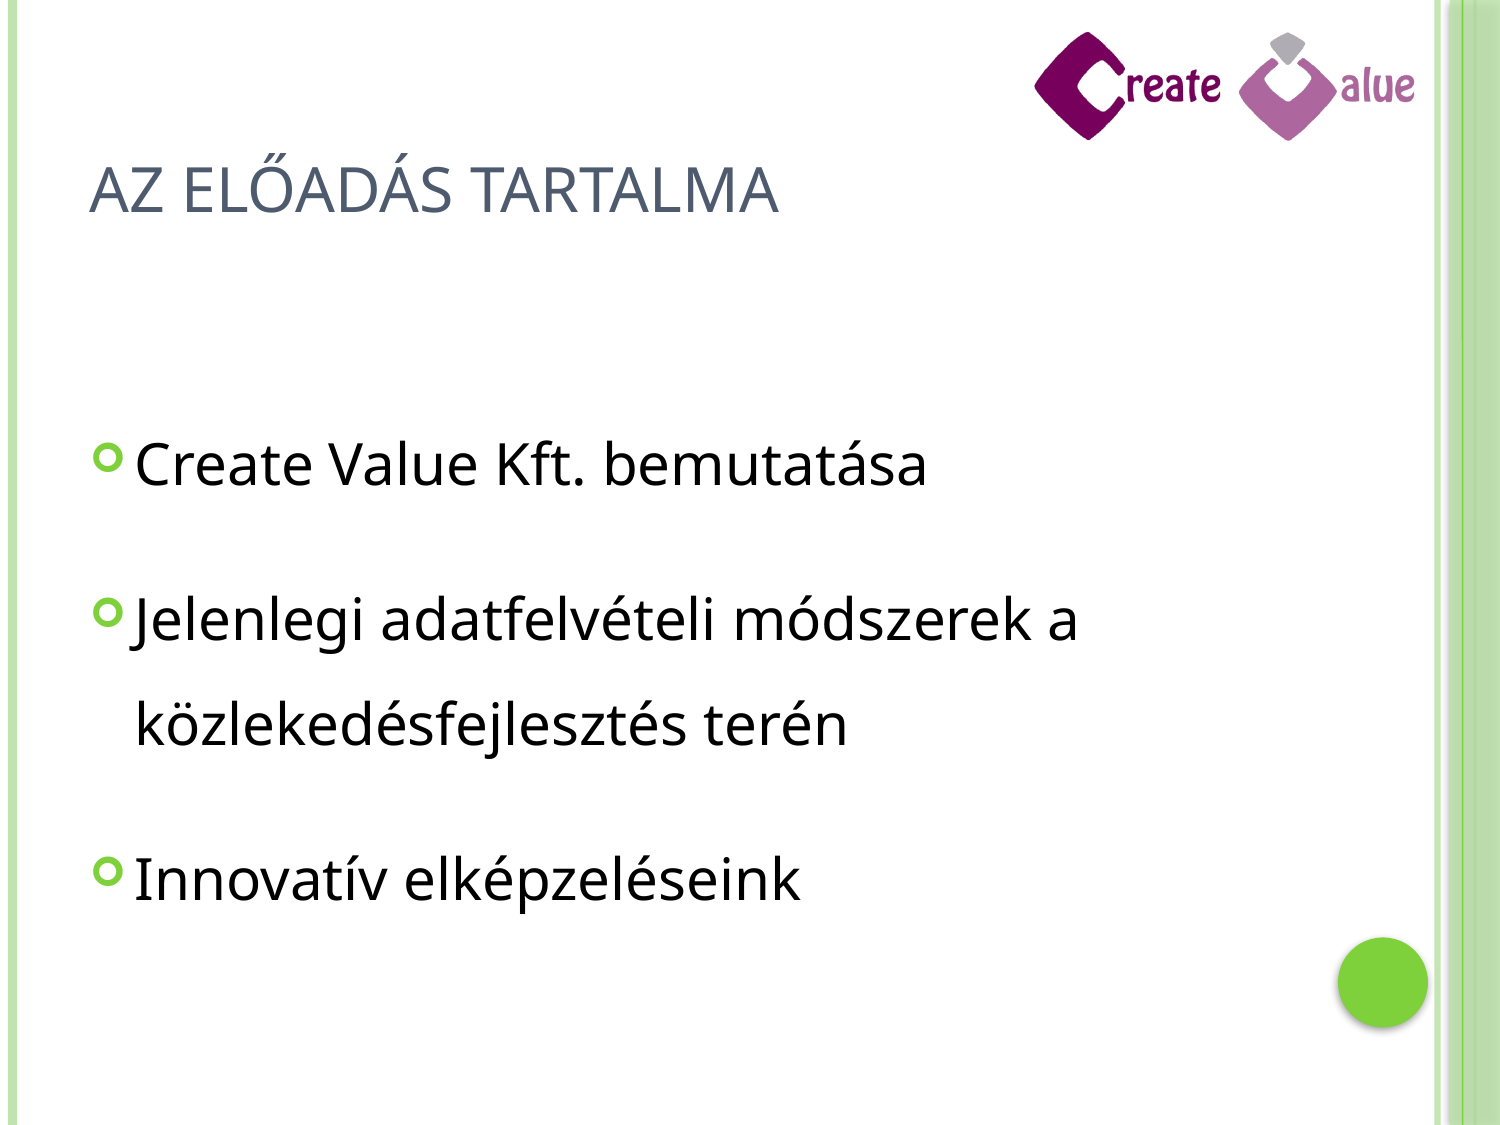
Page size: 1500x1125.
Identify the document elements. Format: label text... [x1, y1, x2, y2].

list Create Value Kft. bemutatása Jelenlegi adatfelvételi módszerek a közlekedésfejlesztés terén Innovatív elképzeléseink [75, 385, 1300, 1062]
picture [1021, 18, 1427, 154]
title Az előadás tartalma [75, 45, 1300, 233]
